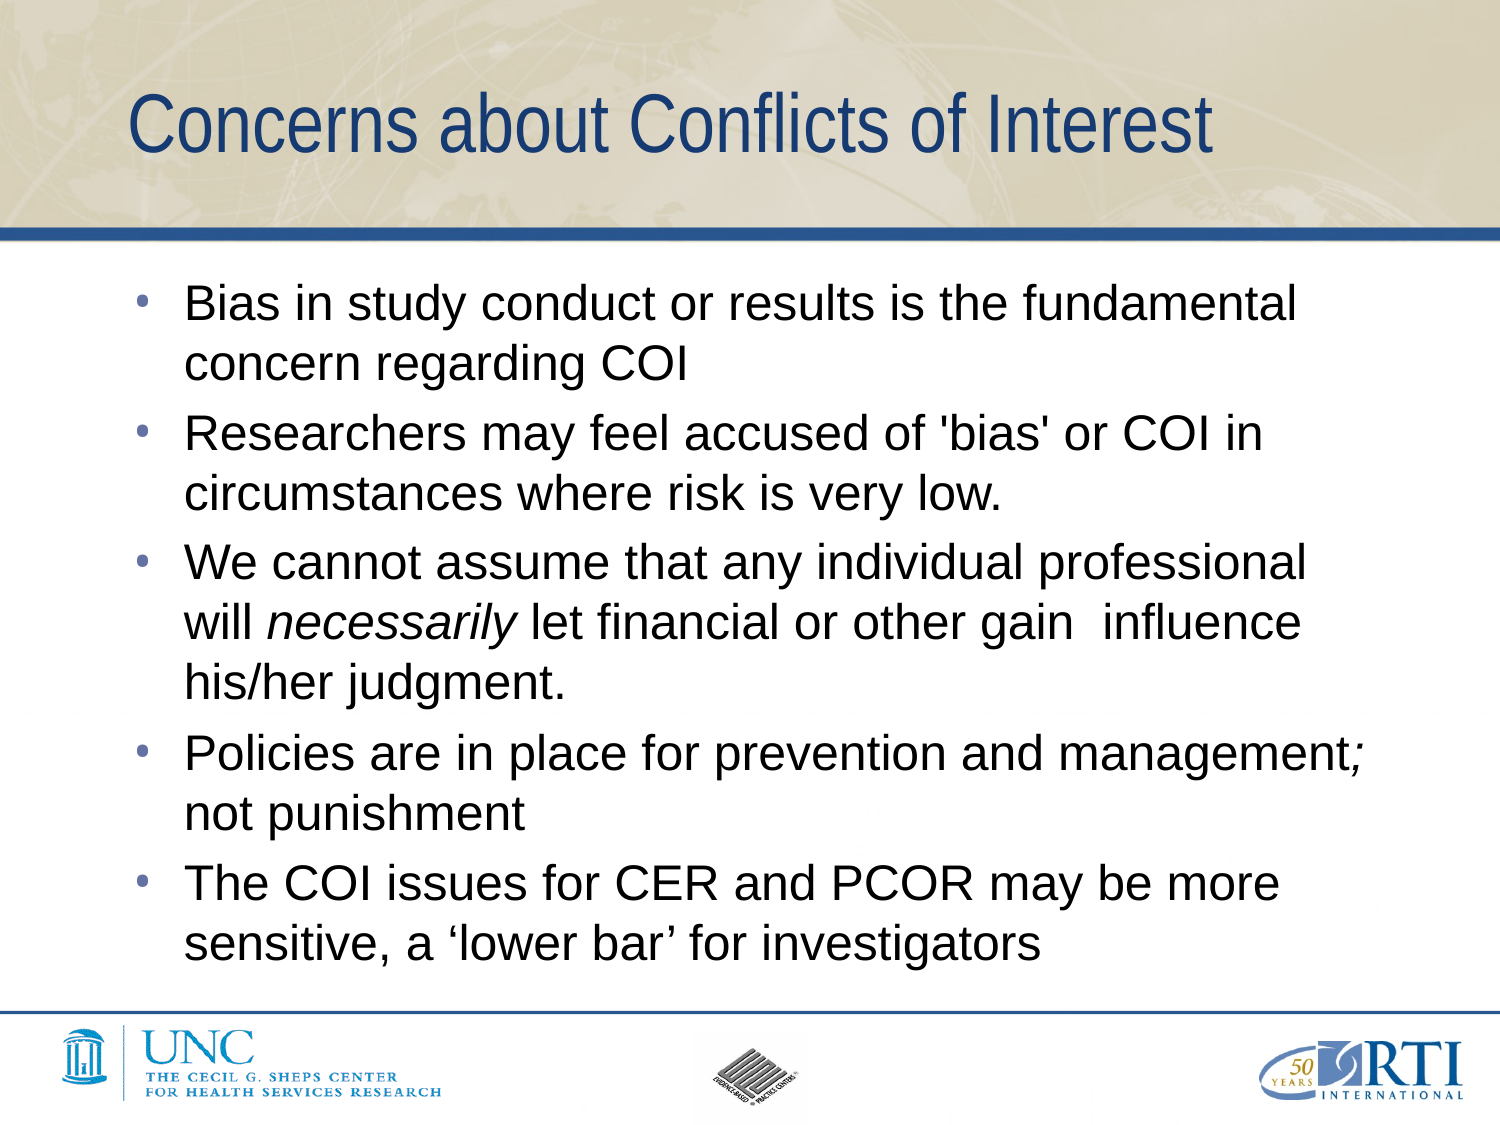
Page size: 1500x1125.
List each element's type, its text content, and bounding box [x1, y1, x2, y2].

list Bias in study conduct or results is the fundamental concern regarding COI Researchers may feel accused of 'bias' or COI in circumstances where risk is very low. We cannot assume that any individual professional will necessarily let financial or other gain influence his/her judgment. Policies are in place for prevention and management; not punishment The COI issues for CER and PCOR may be more sensitive, a ‘lower bar’ for investigators [112, 262, 1388, 963]
picture [0, 0, 1500, 1010]
picture [0, 1015, 1500, 1125]
title Concerns about Conflicts of Interest [112, 24, 1388, 213]
